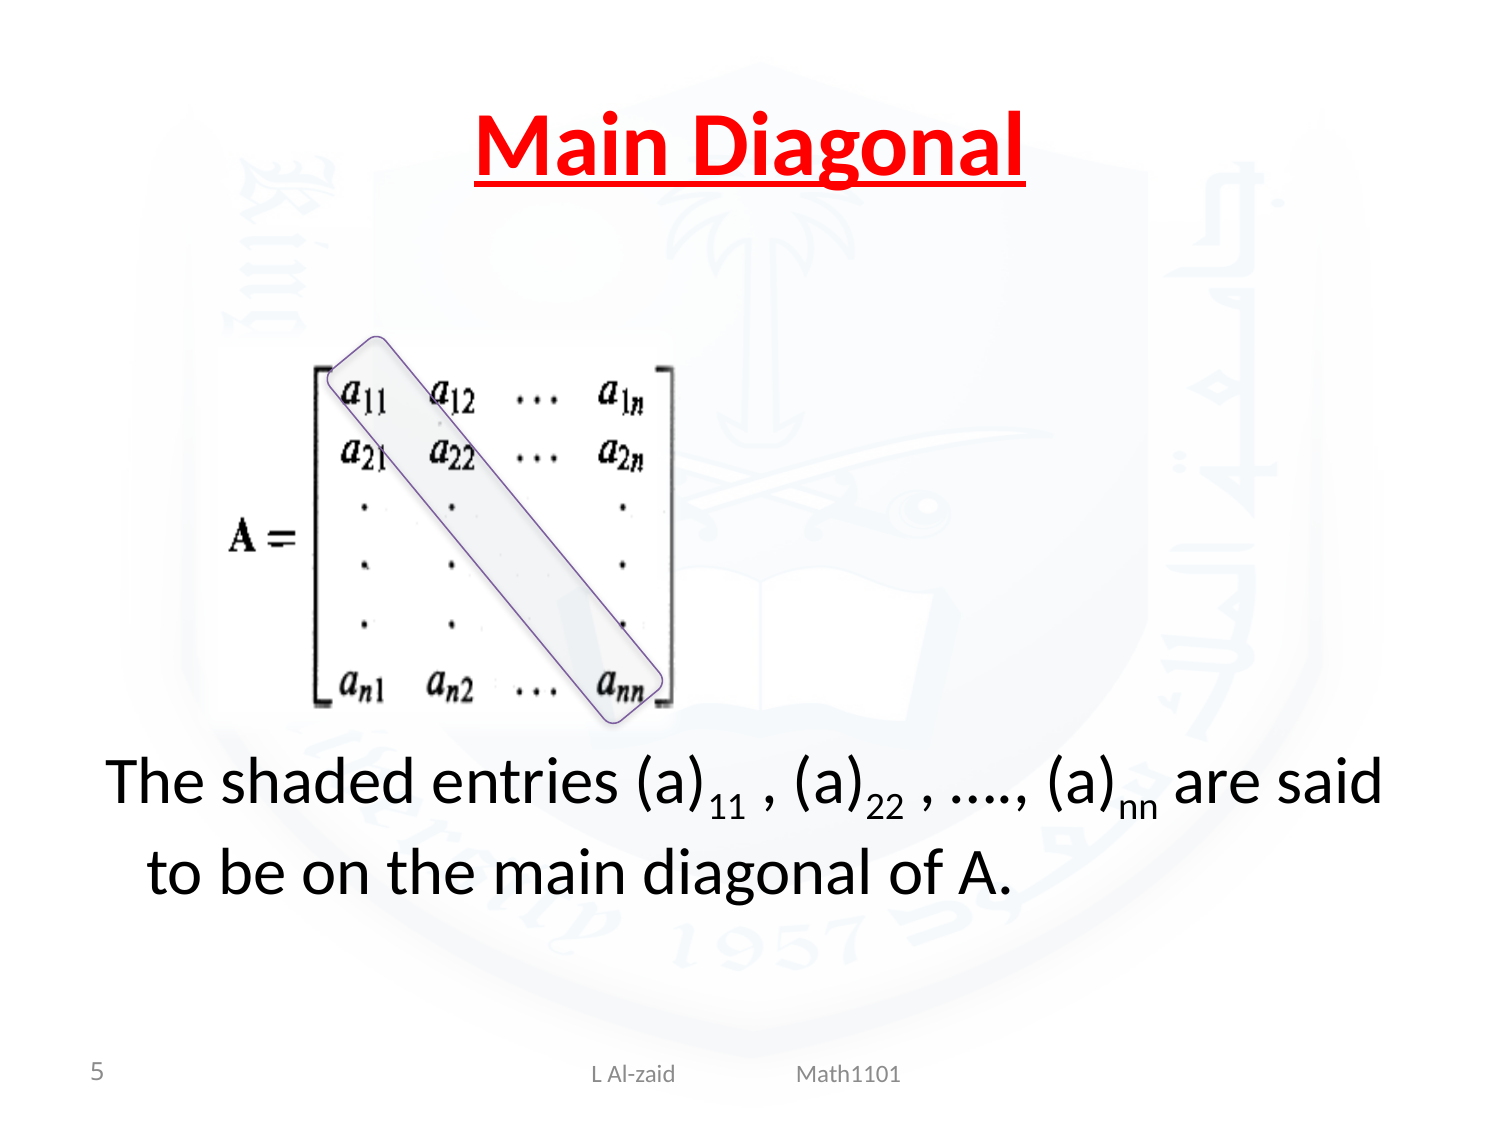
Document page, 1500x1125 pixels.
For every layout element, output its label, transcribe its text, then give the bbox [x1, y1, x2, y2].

title Main Diagonal [75, 45, 1425, 233]
footer L Al-zaid Math1101 [512, 1042, 988, 1103]
list The shaded entries (a)11 , (a)22 , …., (a)nn are said to be on the main diagonal of A. [75, 262, 1425, 1005]
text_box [182, 302, 692, 758]
slide_number 5 [75, 1042, 425, 1103]
